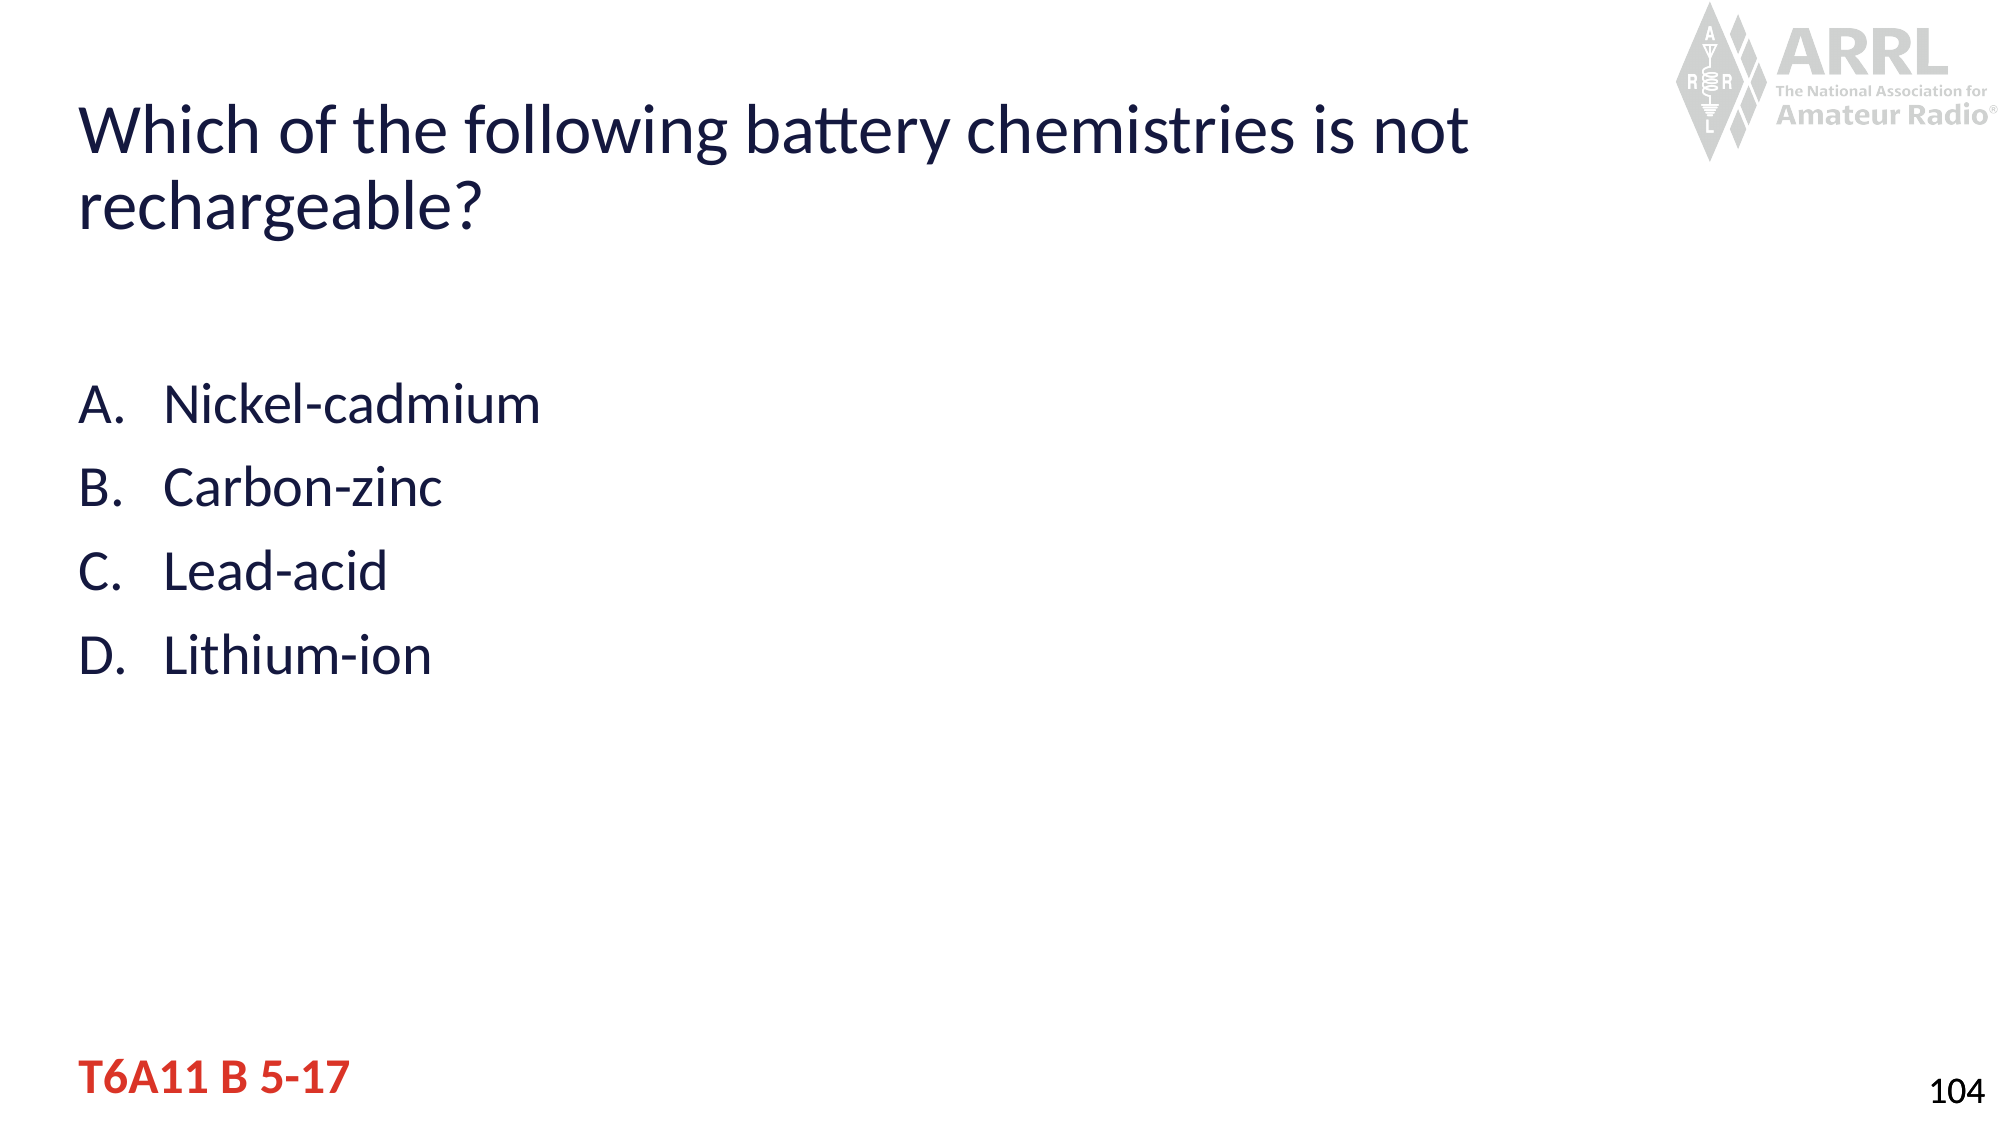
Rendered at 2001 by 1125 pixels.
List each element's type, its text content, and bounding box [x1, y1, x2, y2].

list Nickel-cadmium Carbon-zinc Lead-acid Lithium-ion [63, 365, 1863, 989]
title Which of the following battery chemistries is not rechargeable? [63, 59, 1863, 278]
text_box T6A11 B 5-17 [63, 1036, 921, 1112]
picture [1674, 0, 2000, 164]
